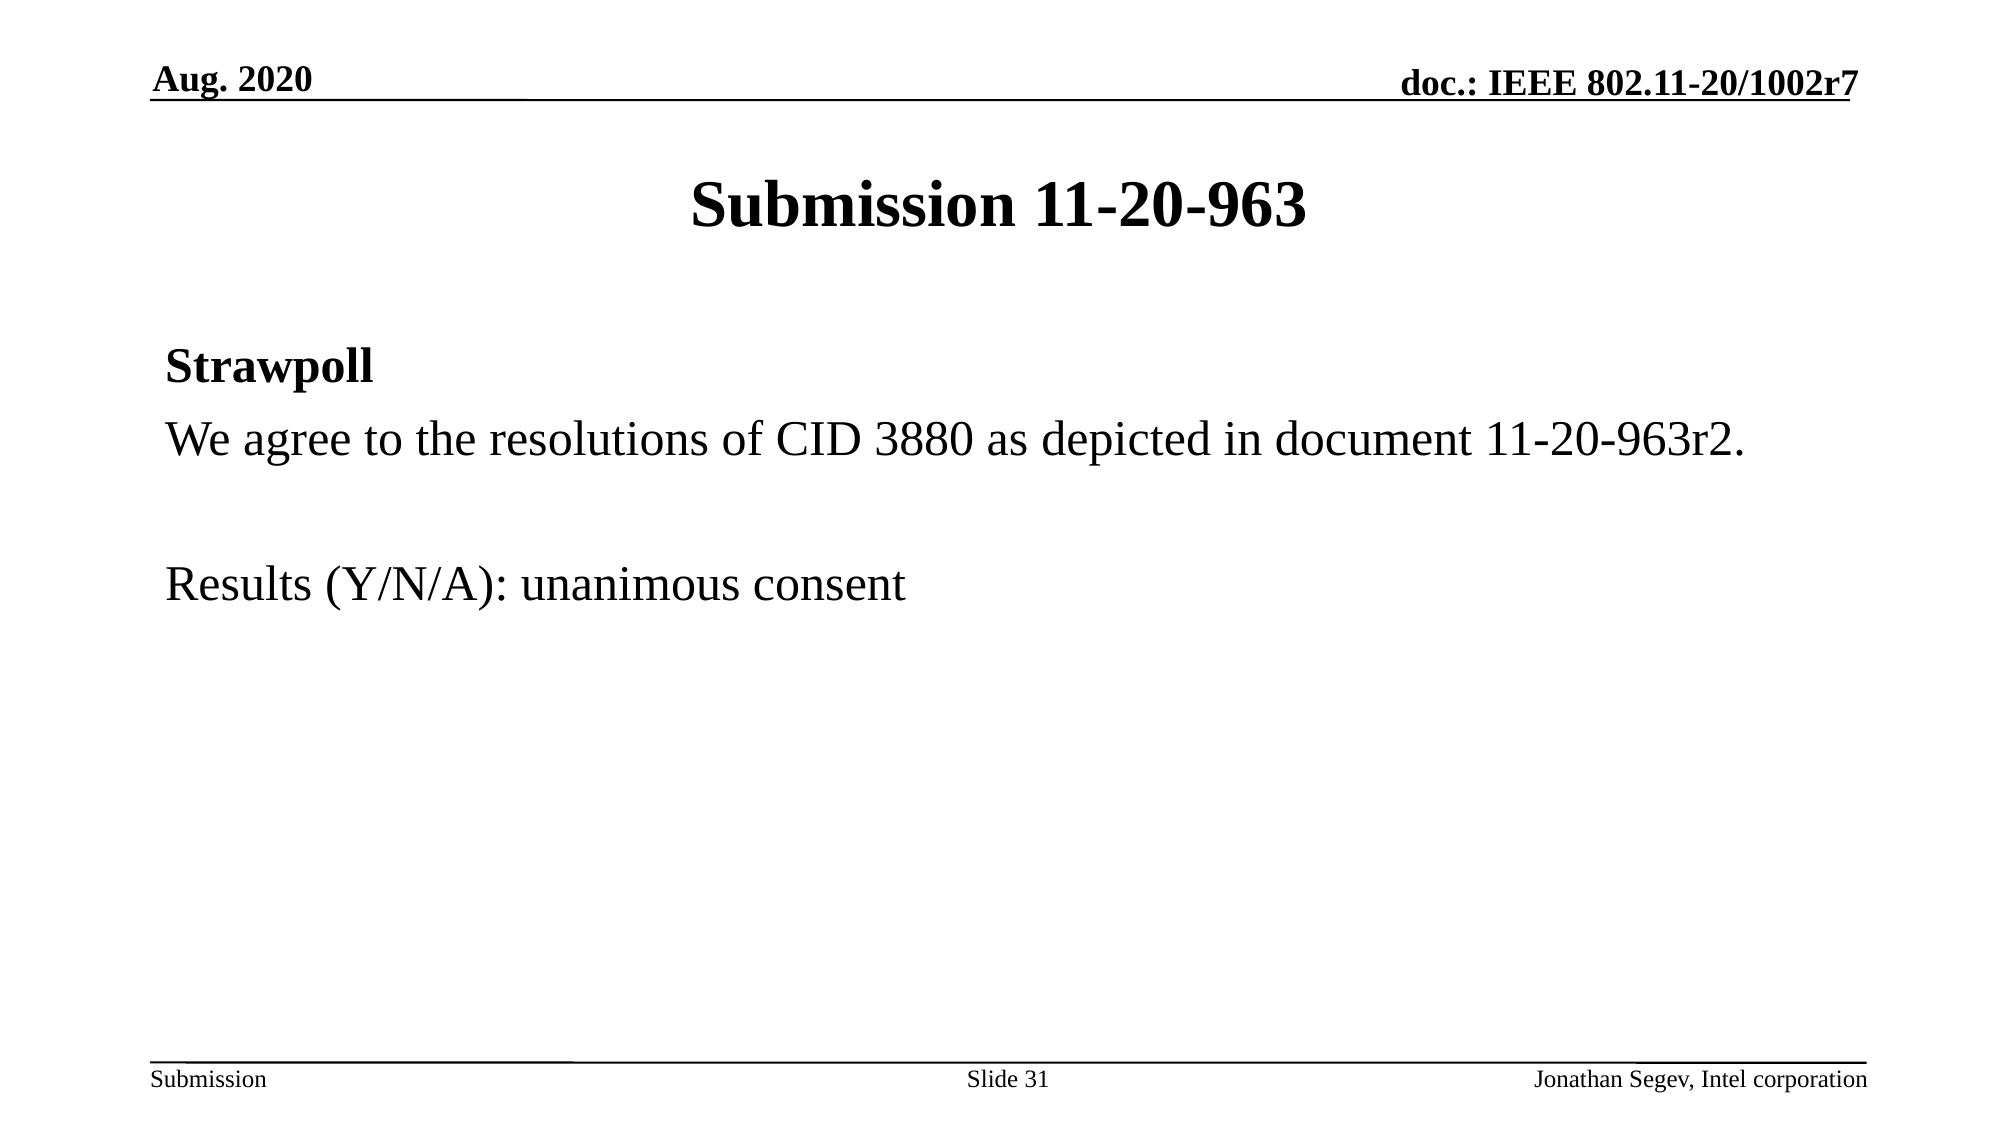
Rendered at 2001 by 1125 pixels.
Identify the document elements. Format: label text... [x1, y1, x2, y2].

title Submission 11-20-963 [149, 112, 1850, 288]
footer Jonathan Segev, Intel corporation [1171, 1061, 1869, 1093]
list Strawpoll We agree to the resolutions of CID 3880 as depicted in document 11-20-963r2. Results (Y/N/A): unanimous consent [149, 324, 1850, 1000]
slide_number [152, 54, 563, 100]
slide_number Slide 31 [950, 1061, 1067, 1123]
